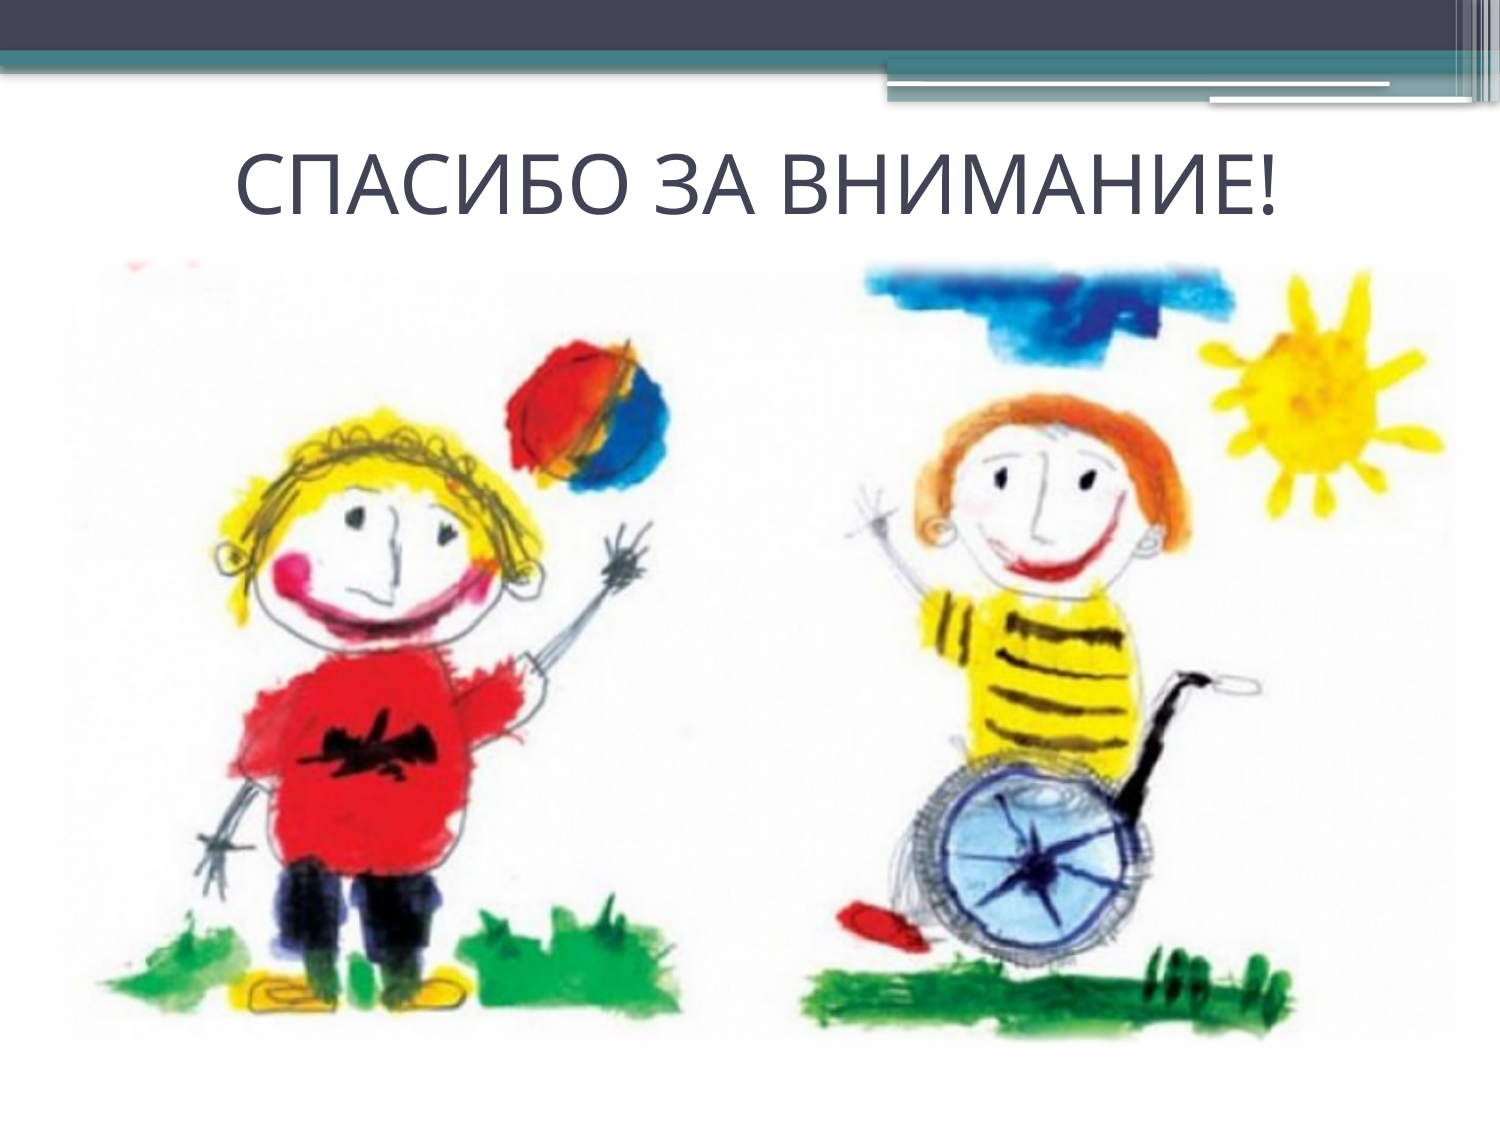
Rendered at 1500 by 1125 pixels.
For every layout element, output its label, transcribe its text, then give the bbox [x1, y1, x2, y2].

title СПАСИБО ЗА ВНИМАНИЕ! [82, 93, 1432, 254]
picture [46, 257, 1472, 1055]
